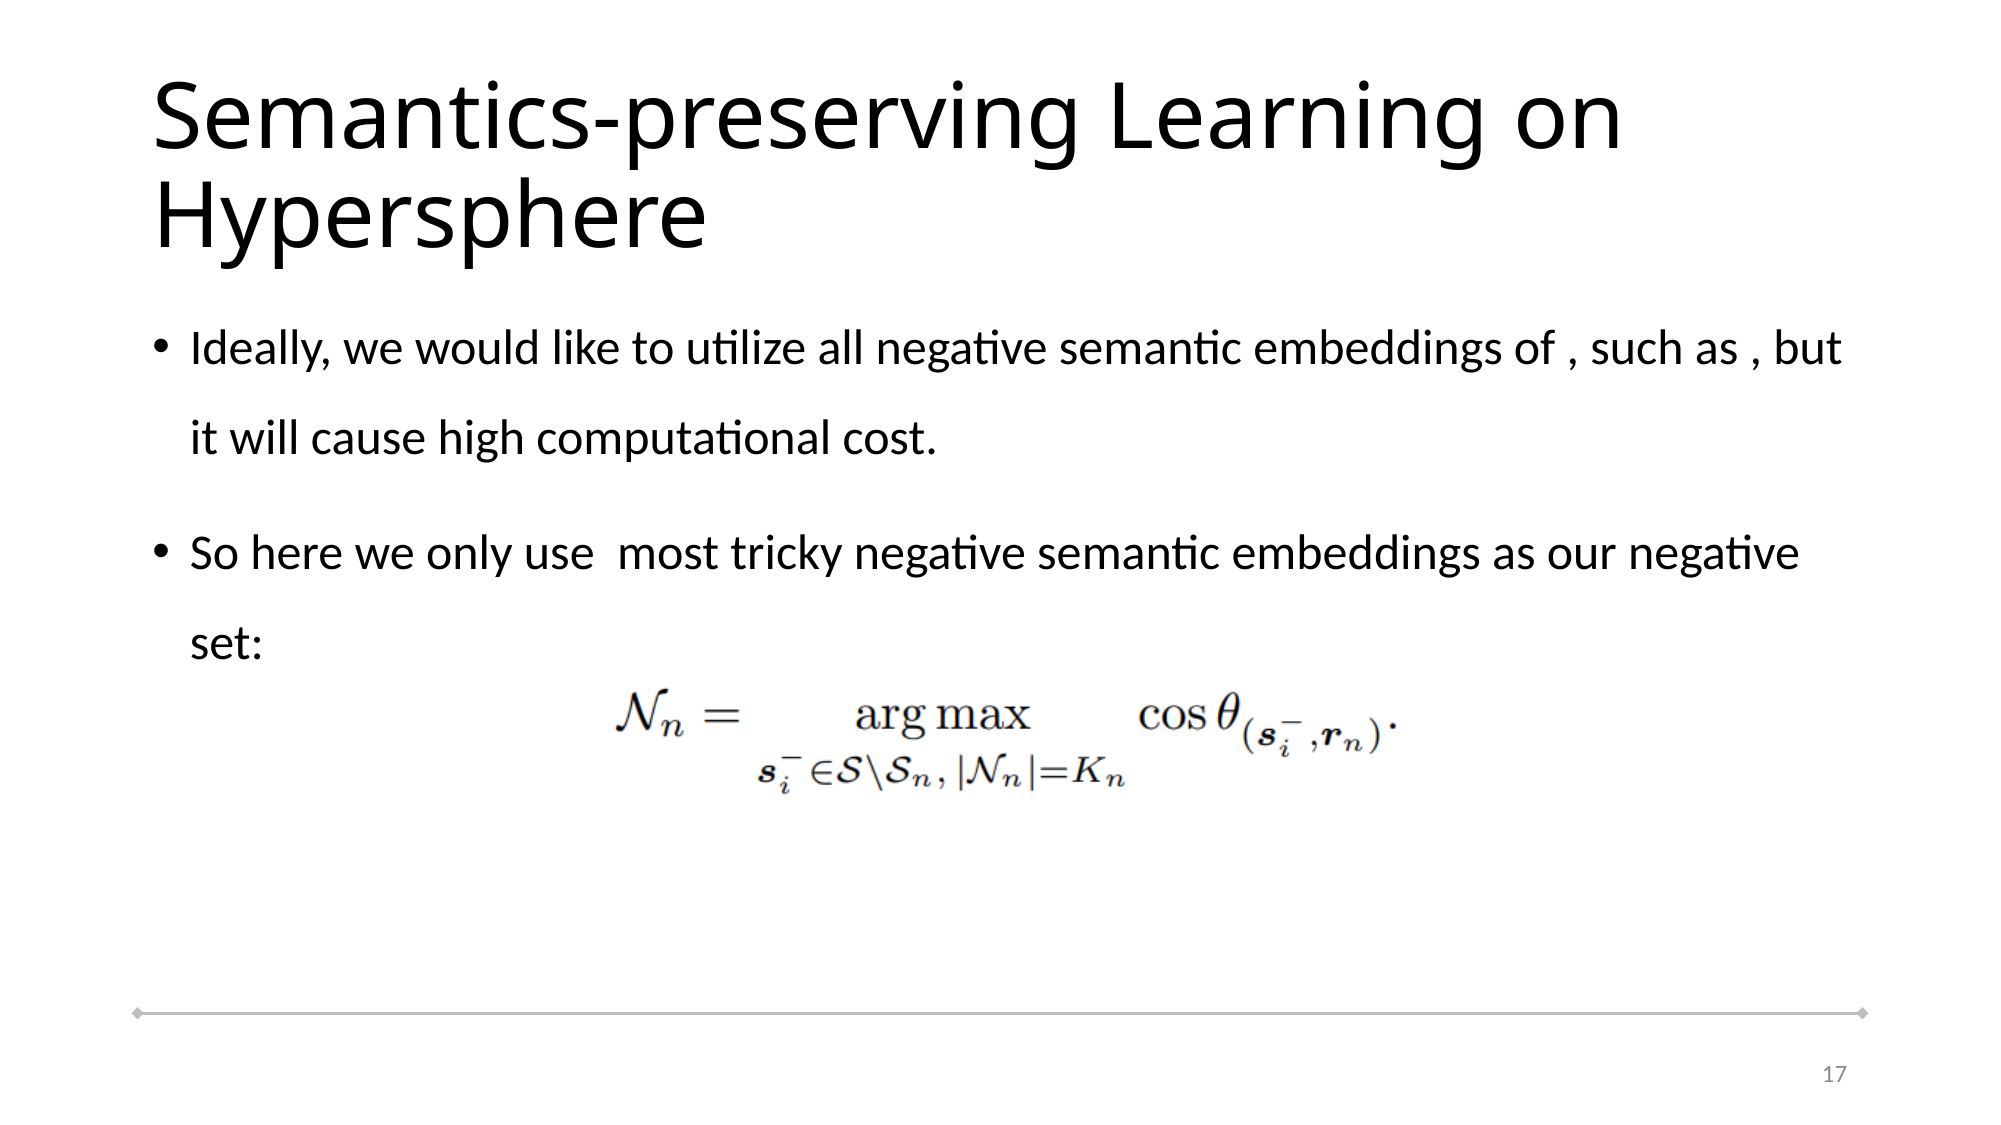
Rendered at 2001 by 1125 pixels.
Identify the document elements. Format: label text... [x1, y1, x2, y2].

picture [606, 670, 1452, 816]
slide_number 17 [1412, 1042, 1863, 1103]
title Semantics-preserving Learning on Hypersphere [137, 59, 1921, 278]
